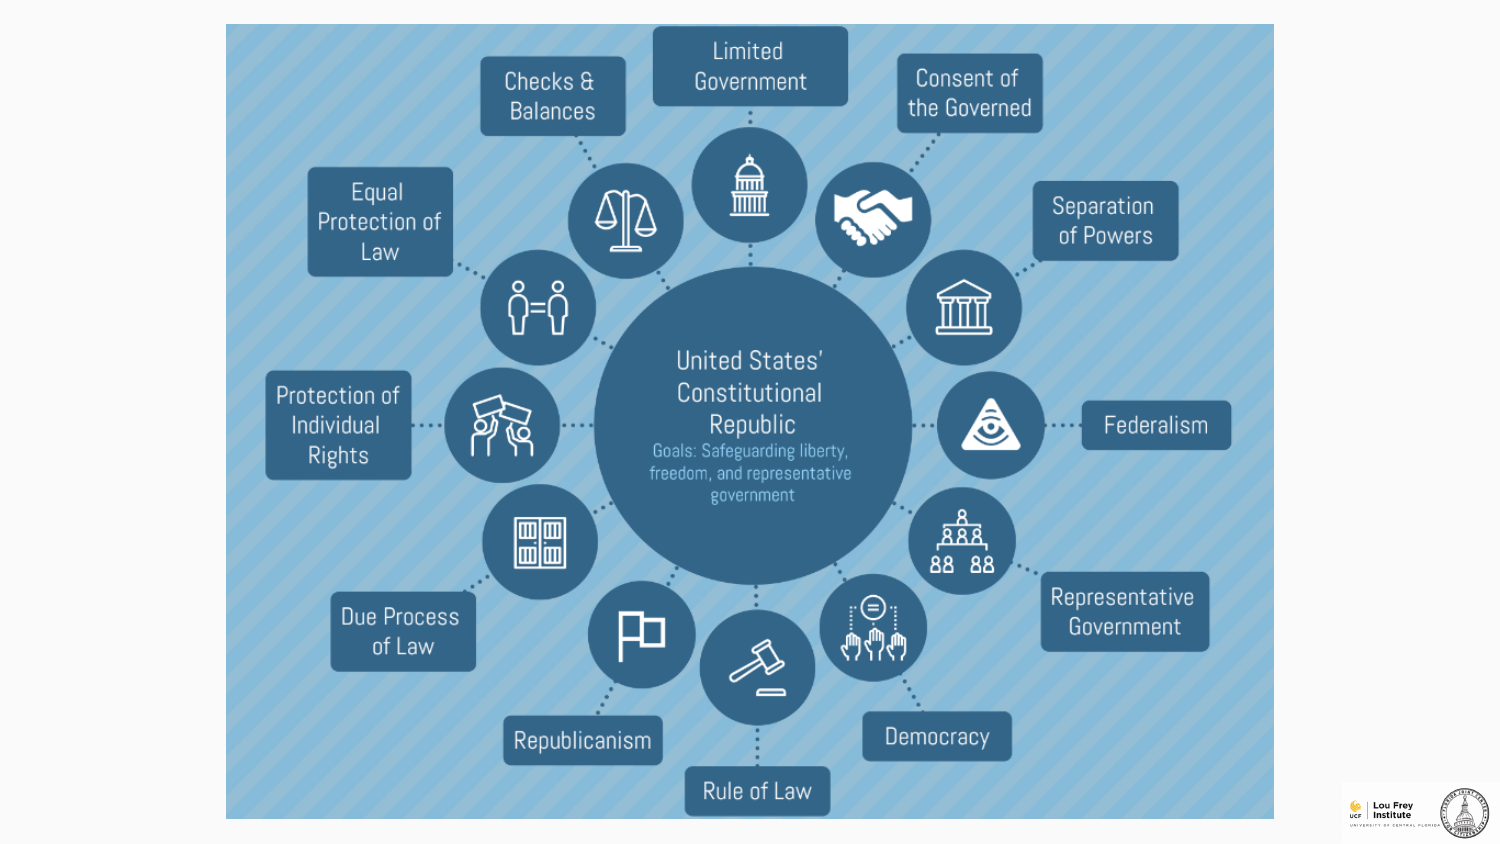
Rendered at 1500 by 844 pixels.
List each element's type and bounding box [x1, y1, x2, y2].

picture [226, 24, 1274, 819]
picture [1341, 782, 1500, 844]
